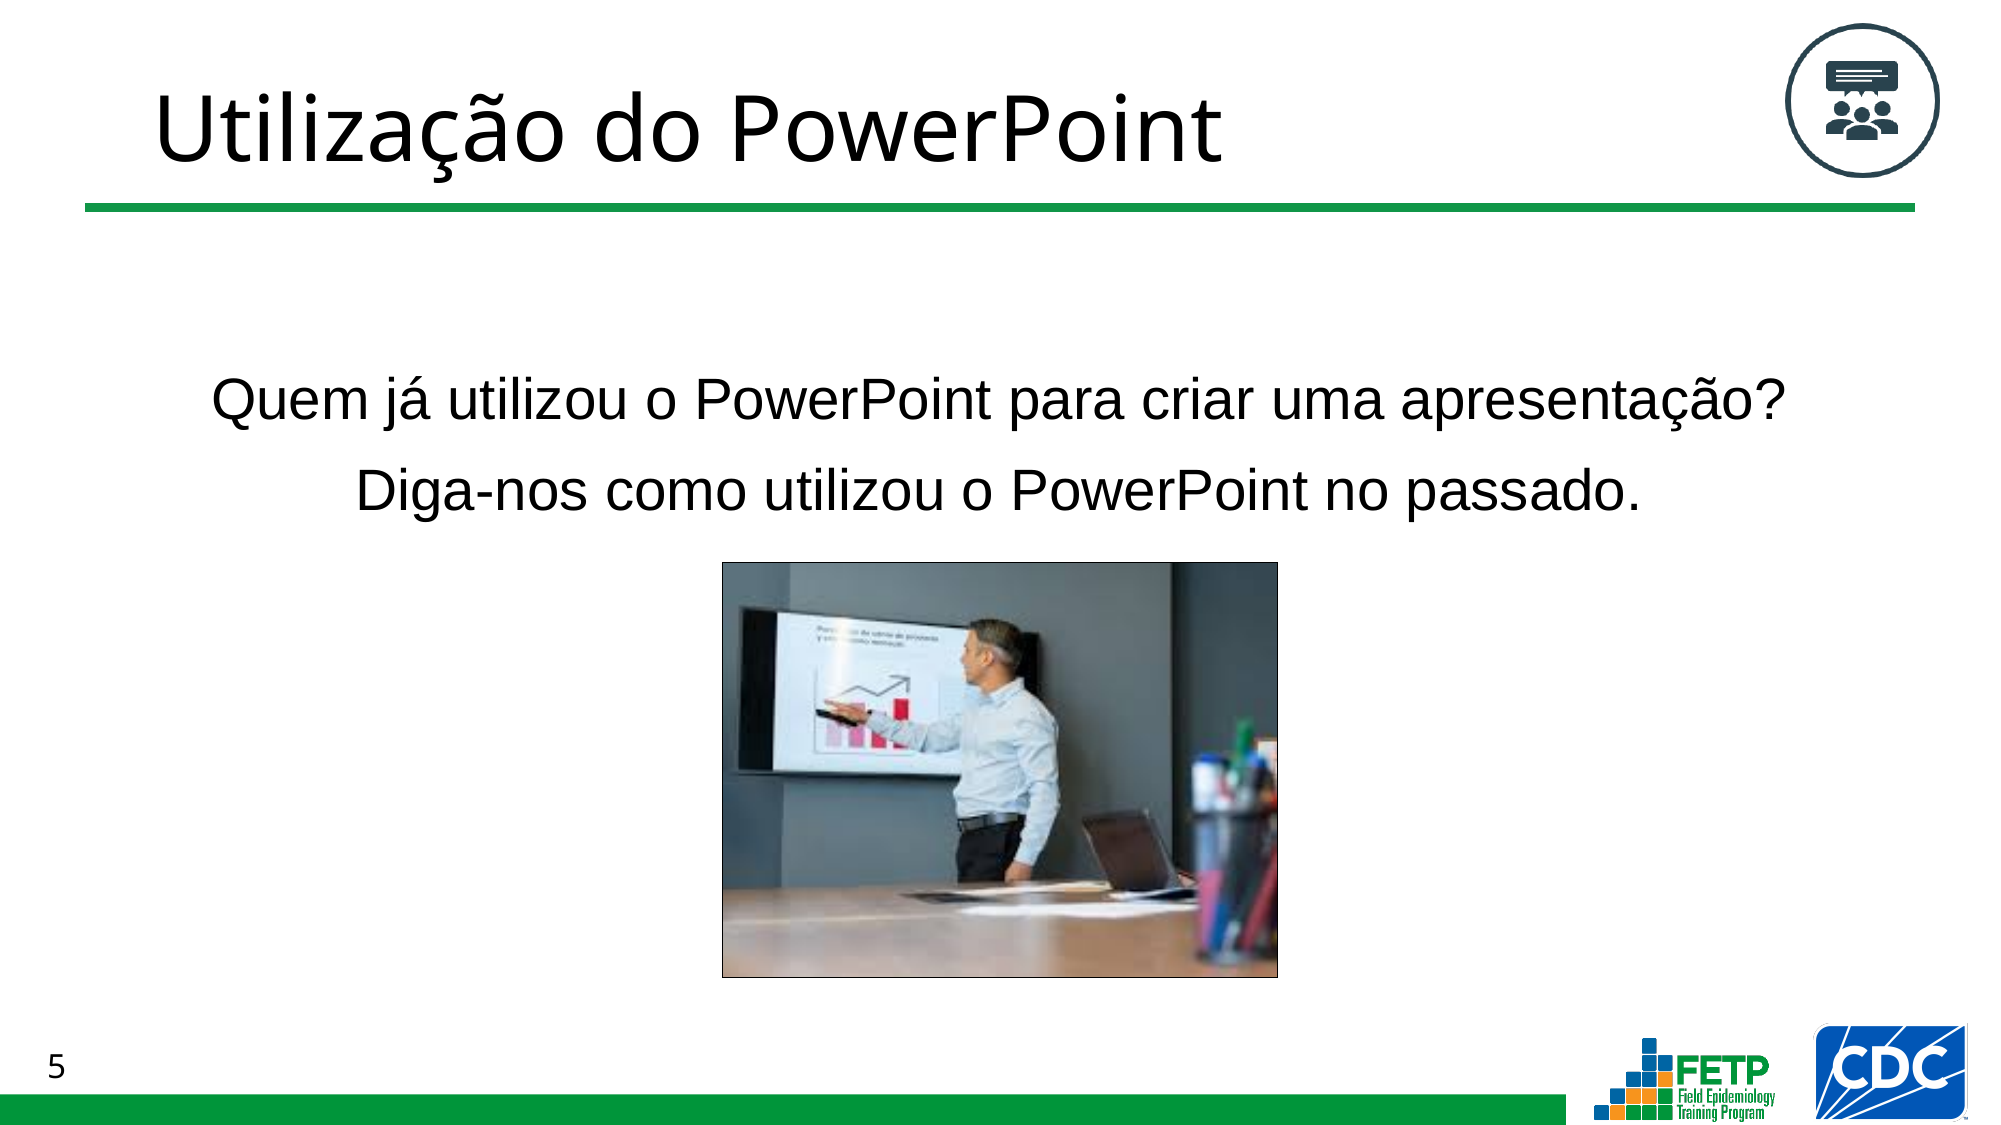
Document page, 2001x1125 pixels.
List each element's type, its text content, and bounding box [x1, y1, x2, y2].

picture [722, 562, 1278, 978]
picture [1785, 23, 1940, 178]
list Quem já utilizou o PowerPoint para criar uma apresentação? Diga-nos como utilizou o PowerPoint no passado. [137, 242, 1863, 1004]
picture [1594, 1038, 1775, 1122]
picture [1813, 1023, 1968, 1122]
title Utilização do PowerPoint [137, 75, 1738, 207]
